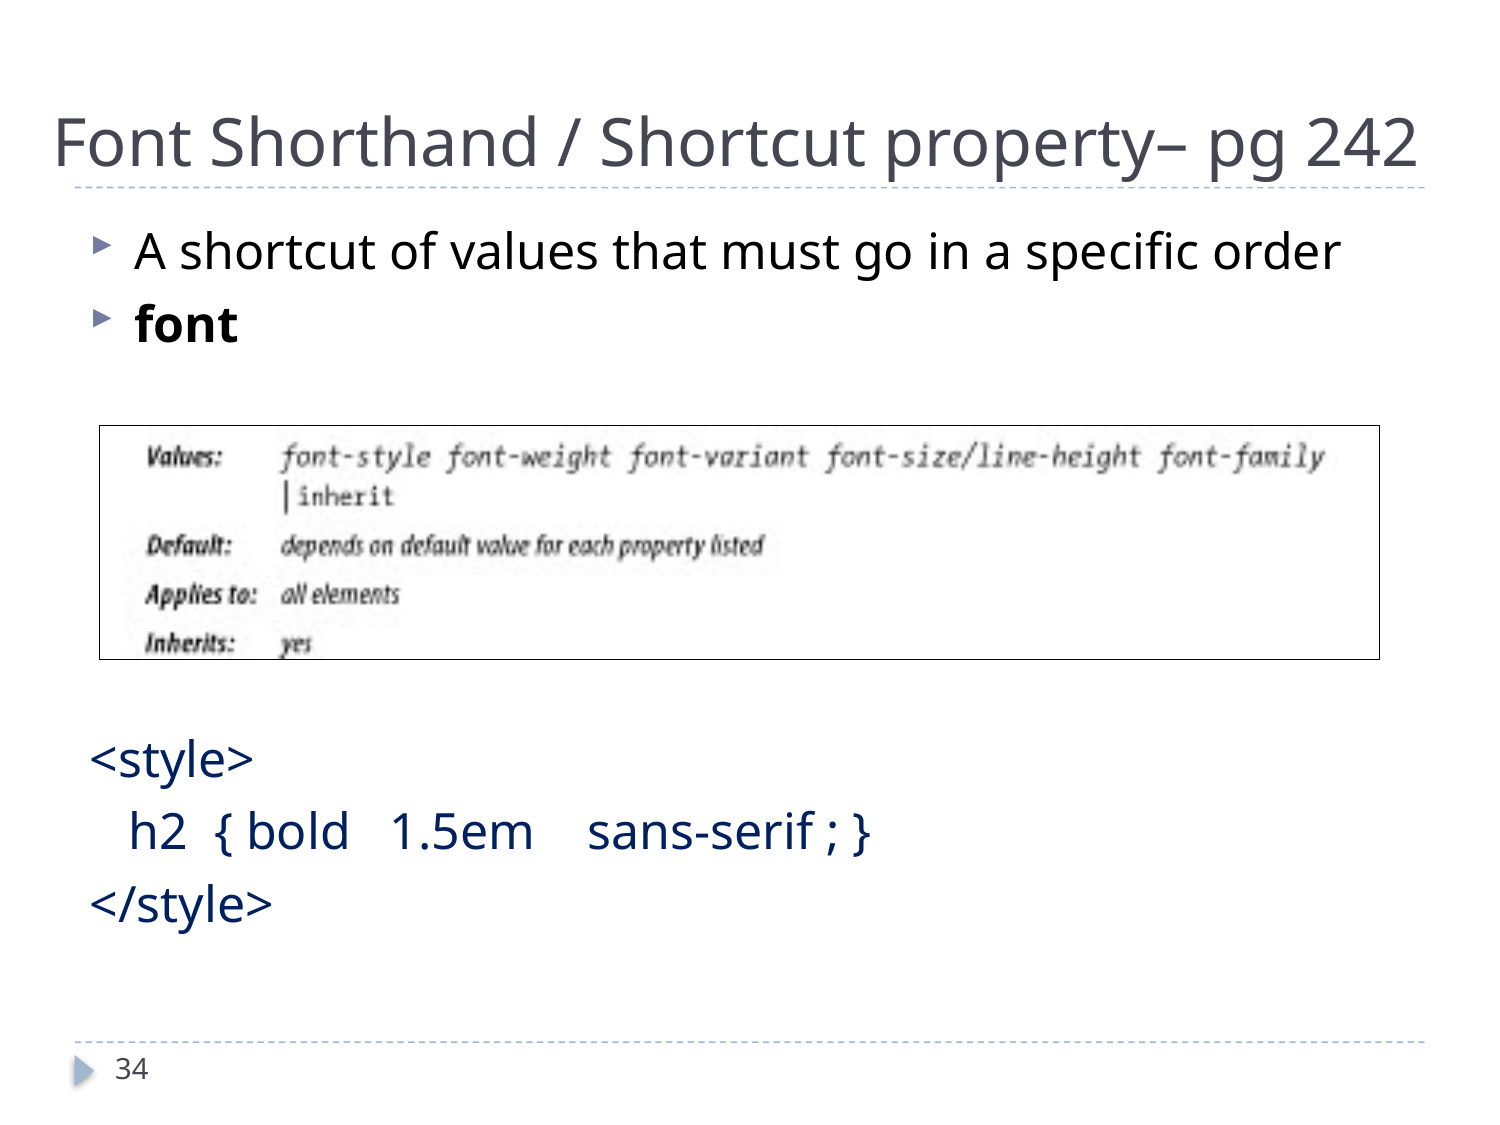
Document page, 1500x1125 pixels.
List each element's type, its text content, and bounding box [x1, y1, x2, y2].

list A shortcut of values that must go in a specific order font <style> h2 { bold 1.5em sans-serif ; } </style> [75, 212, 1425, 1113]
picture [99, 424, 1380, 659]
title Font Shorthand / Shortcut property– pg 242 [37, 24, 1438, 188]
